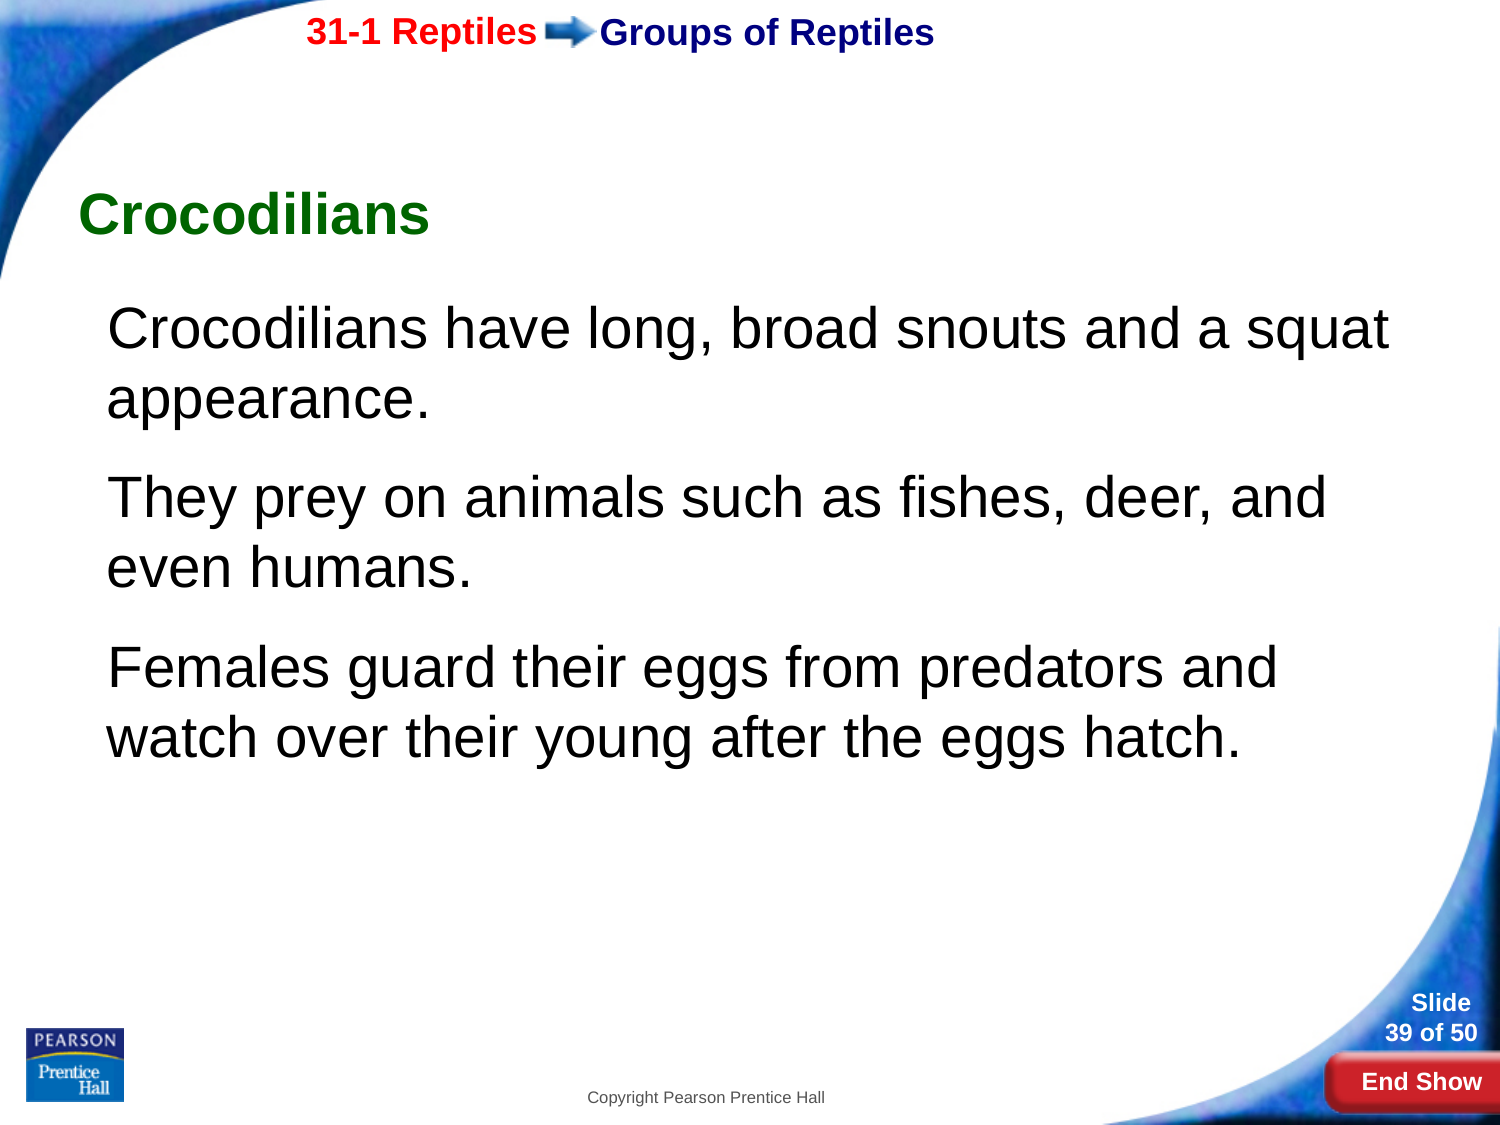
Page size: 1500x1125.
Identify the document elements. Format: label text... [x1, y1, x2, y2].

picture [0, 0, 1500, 1125]
list Crocodilians Crocodilians have long, broad snouts and a squat appearance. They prey on animals such as fishes, deer, and even humans. Females guard their eggs from predators and watch over their young after the eggs hatch. [44, 179, 1448, 991]
footer Copyright Pearson Prentice Hall [468, 1078, 945, 1105]
title Groups of Reptiles [584, 0, 1254, 76]
